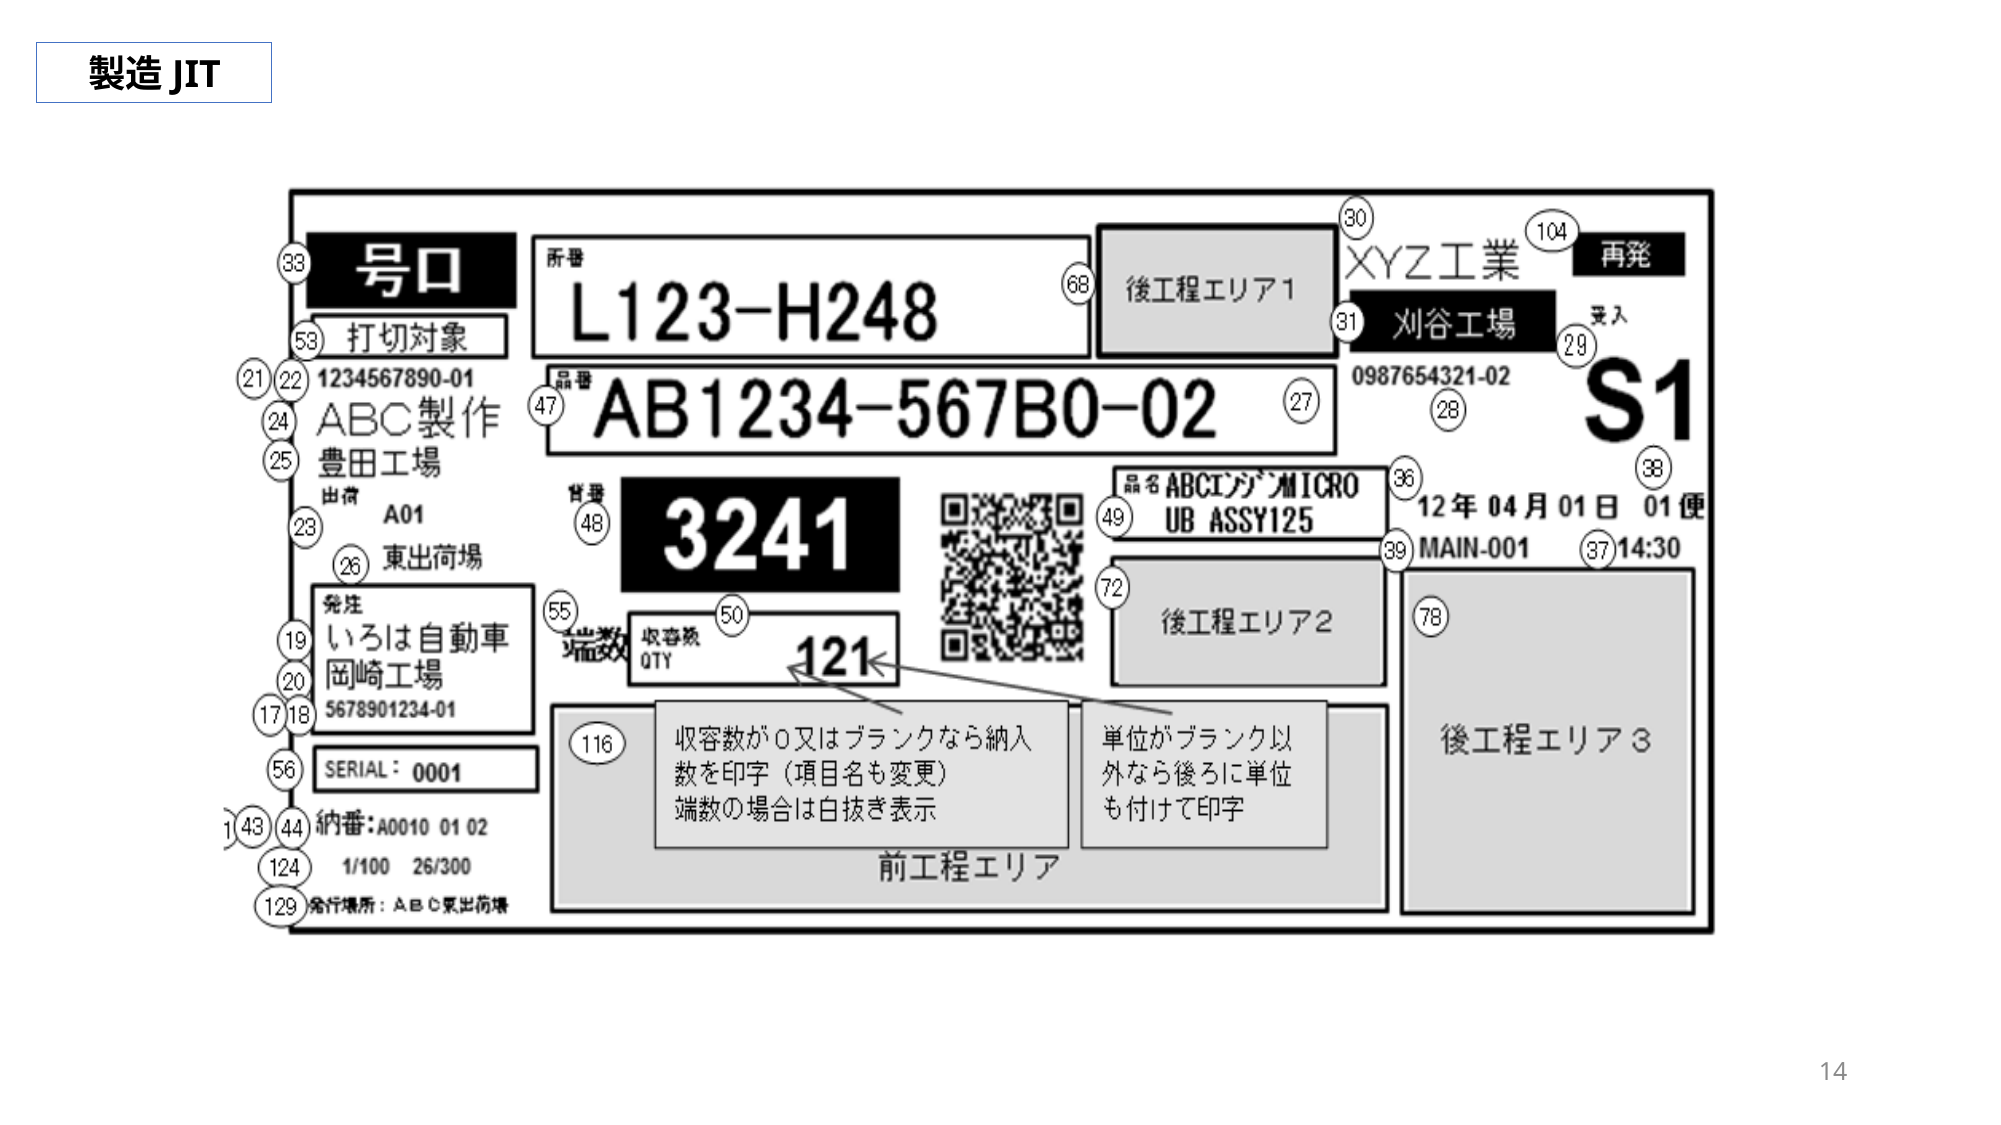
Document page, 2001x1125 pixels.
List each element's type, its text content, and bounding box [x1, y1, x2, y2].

slide_number 14 [1412, 1042, 1863, 1103]
picture [223, 176, 1719, 945]
text_box 製造JIT [36, 42, 272, 103]
